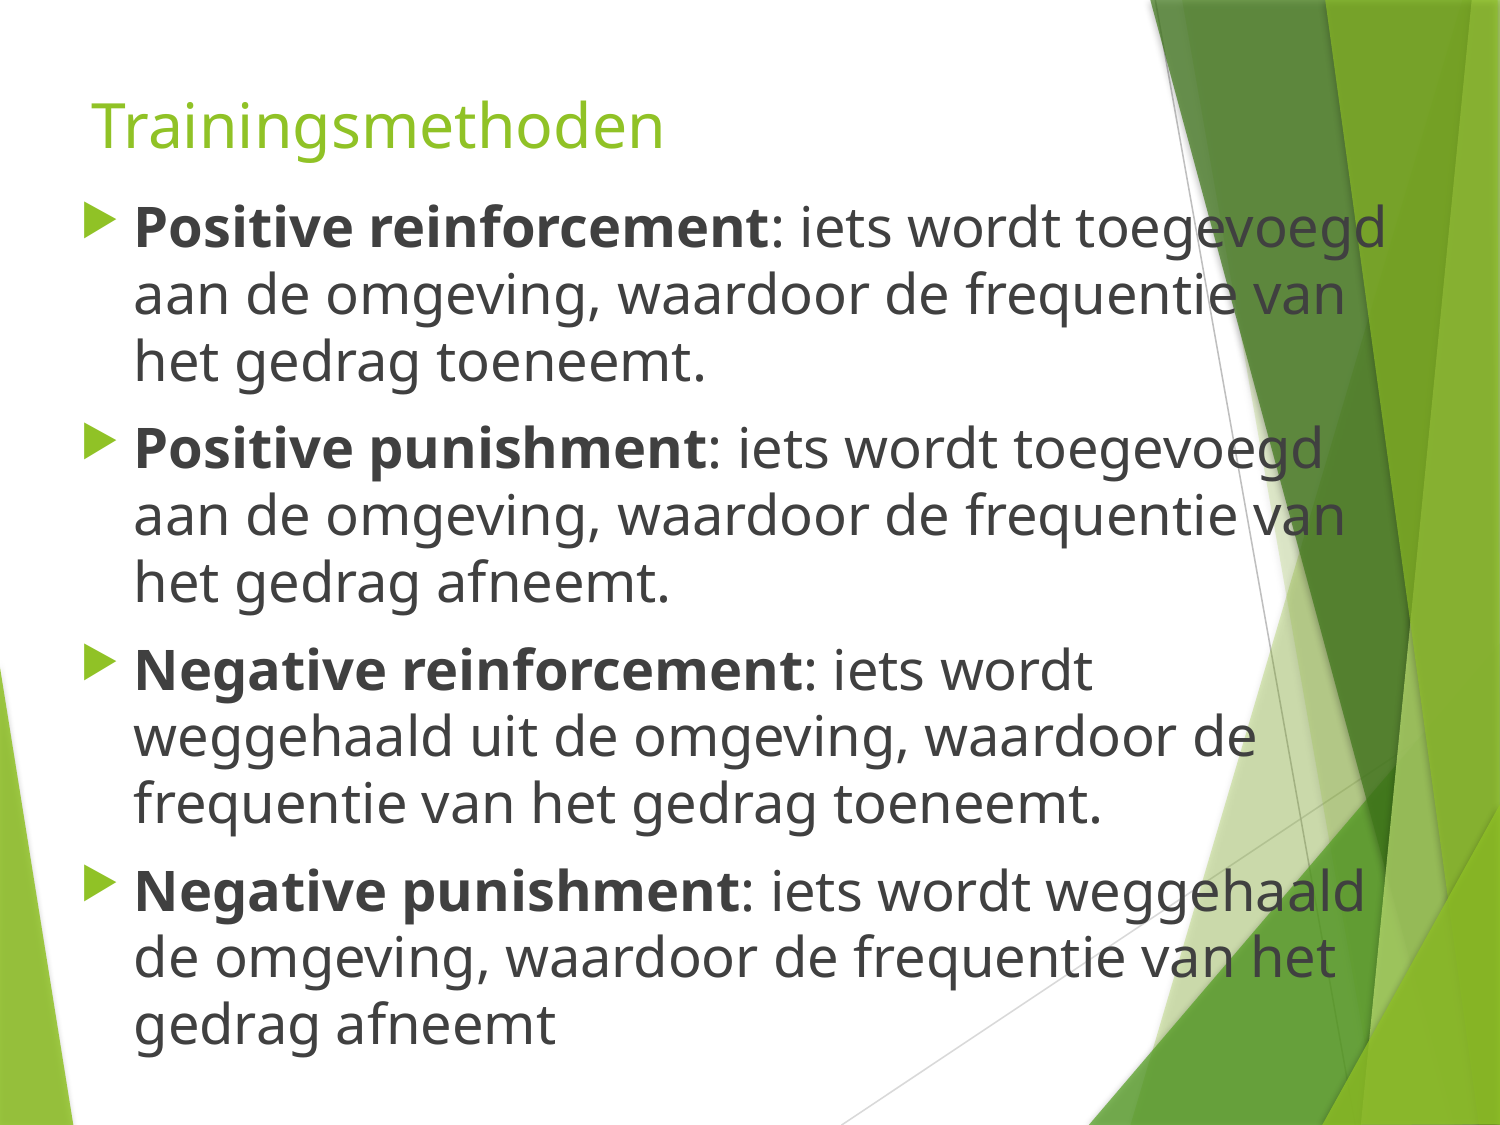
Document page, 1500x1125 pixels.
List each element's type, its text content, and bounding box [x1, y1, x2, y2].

list Positive reinforcement: iets wordt toegevoegd aan de omgeving, waardoor de frequentie van het gedrag toeneemt. Positive punishment: iets wordt toegevoegd aan de omgeving, waardoor de frequentie van het gedrag afneemt. Negative reinforcement: iets wordt weggehaald uit de omgeving, waardoor de frequentie van het gedrag toeneemt. Negative punishment: iets wordt weggehaald de omgeving, waardoor de frequentie van het gedrag afneemt [64, 184, 1415, 1071]
title Trainingsmethoden [76, 78, 1427, 208]
